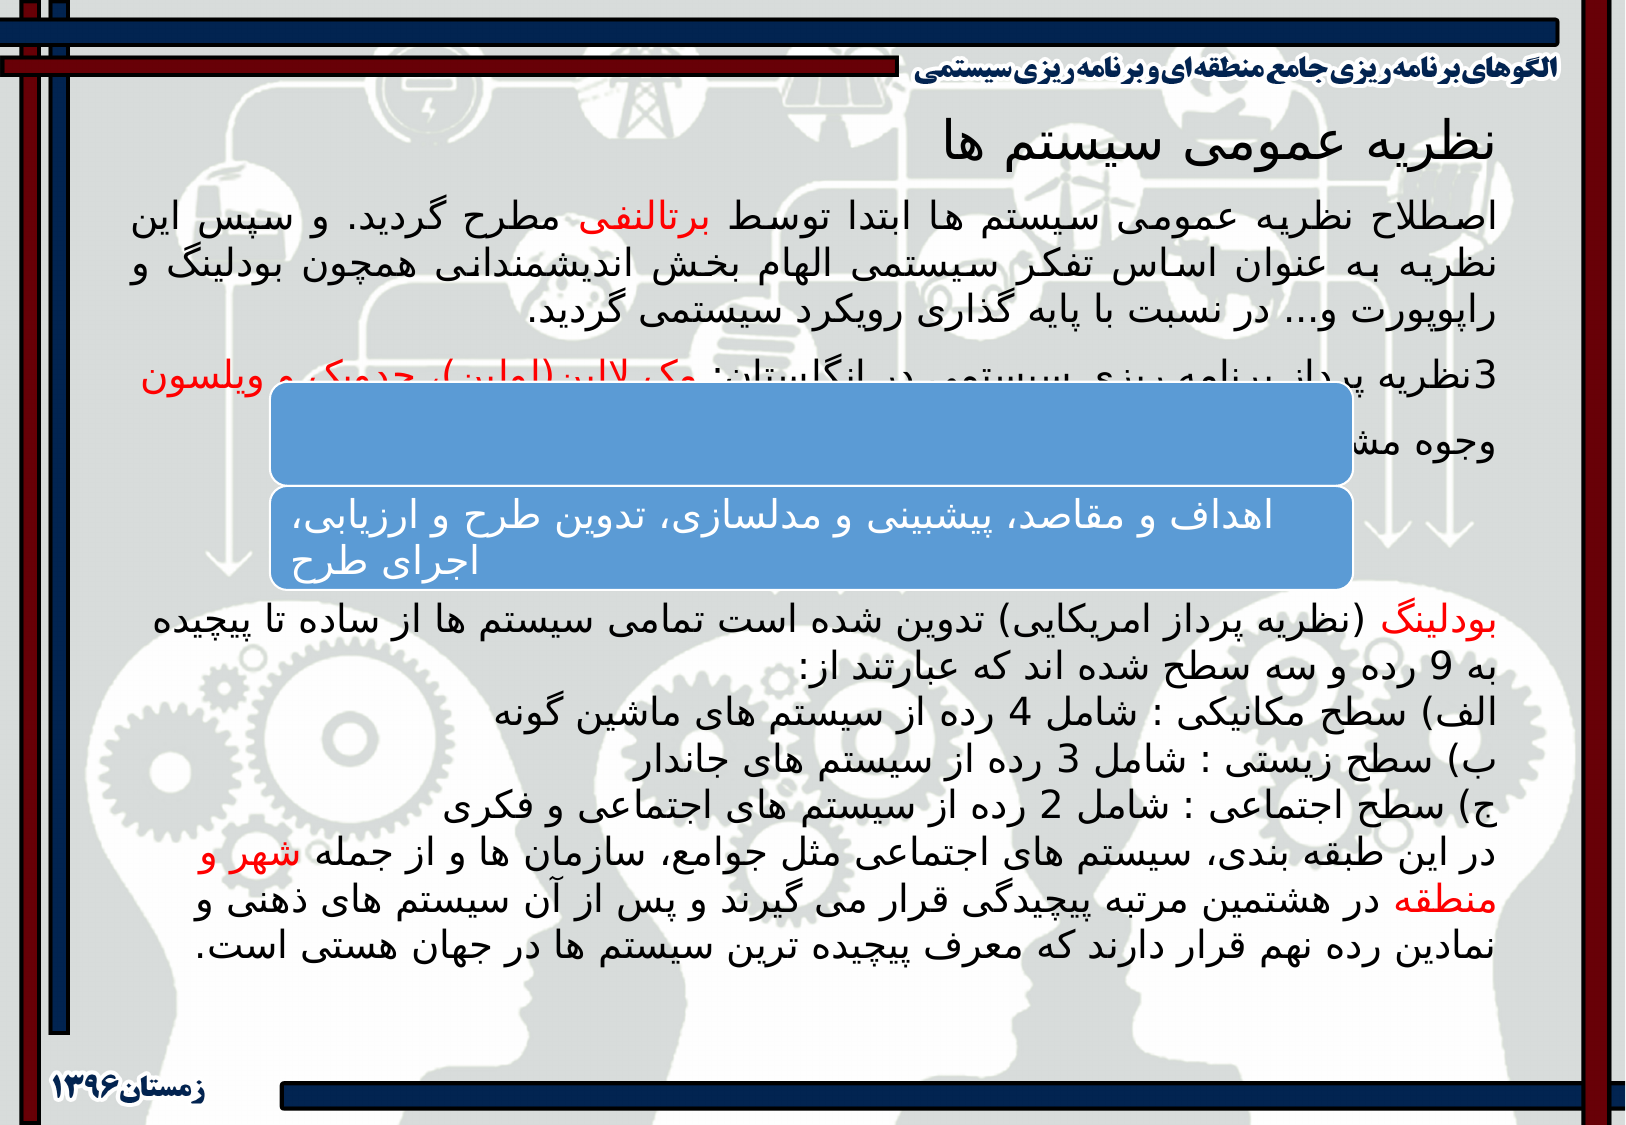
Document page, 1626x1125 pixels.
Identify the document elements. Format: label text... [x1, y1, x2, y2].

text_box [269, 381, 1354, 590]
picture [0, 0, 1626, 1125]
list نظریه عمومی سیستم ها اصطلاح نظریه عمومی سیستم ها ابتدا توسط برتالنفی مطرح گردید. و سپس این نظریه به عنوان اساس تفکر سیستمی الهام بخش اندیشمندانی همچون بودلینگ و راپوپورت و... در نسبت با پایه گذاری رویکرد سیستمی گردید. 3نظریه پرداز برنامه ریزی سیستمی در انگلستان: مک لالین(لولین)، چدویک و ویلسون وجوه مشترک فرآیند برنامه ریزی سیستمی: بودلینگ (نظریه پرداز امریکایی) تدوین شده است تمامی سیستم ها از ساده تا پیچیده به 9 رده و سه سطح شده اند که عبارتند از: الف) سطح مکانیکی : شامل 4 رده از سیستم های ماشین گونه ب) سطح زیستی : شامل 3 رده از سیستم های جاندار ج) سطح اجتماعی : شامل 2 رده از سیستم های اجتماعی و فکری در این طبقه بندی، سیستم های اجتماعی مثل جوامع، سازمان ها و از جمله شهر و منطقه در هشتمین مرتبه پیچیدگی قرار می گیرند و پس از آن سیستم های ذهنی و نمادین رده نهم قرار دارند که معرف پیچیده ترین سیستم ها در جهان هستی است. [111, 105, 1514, 1014]
